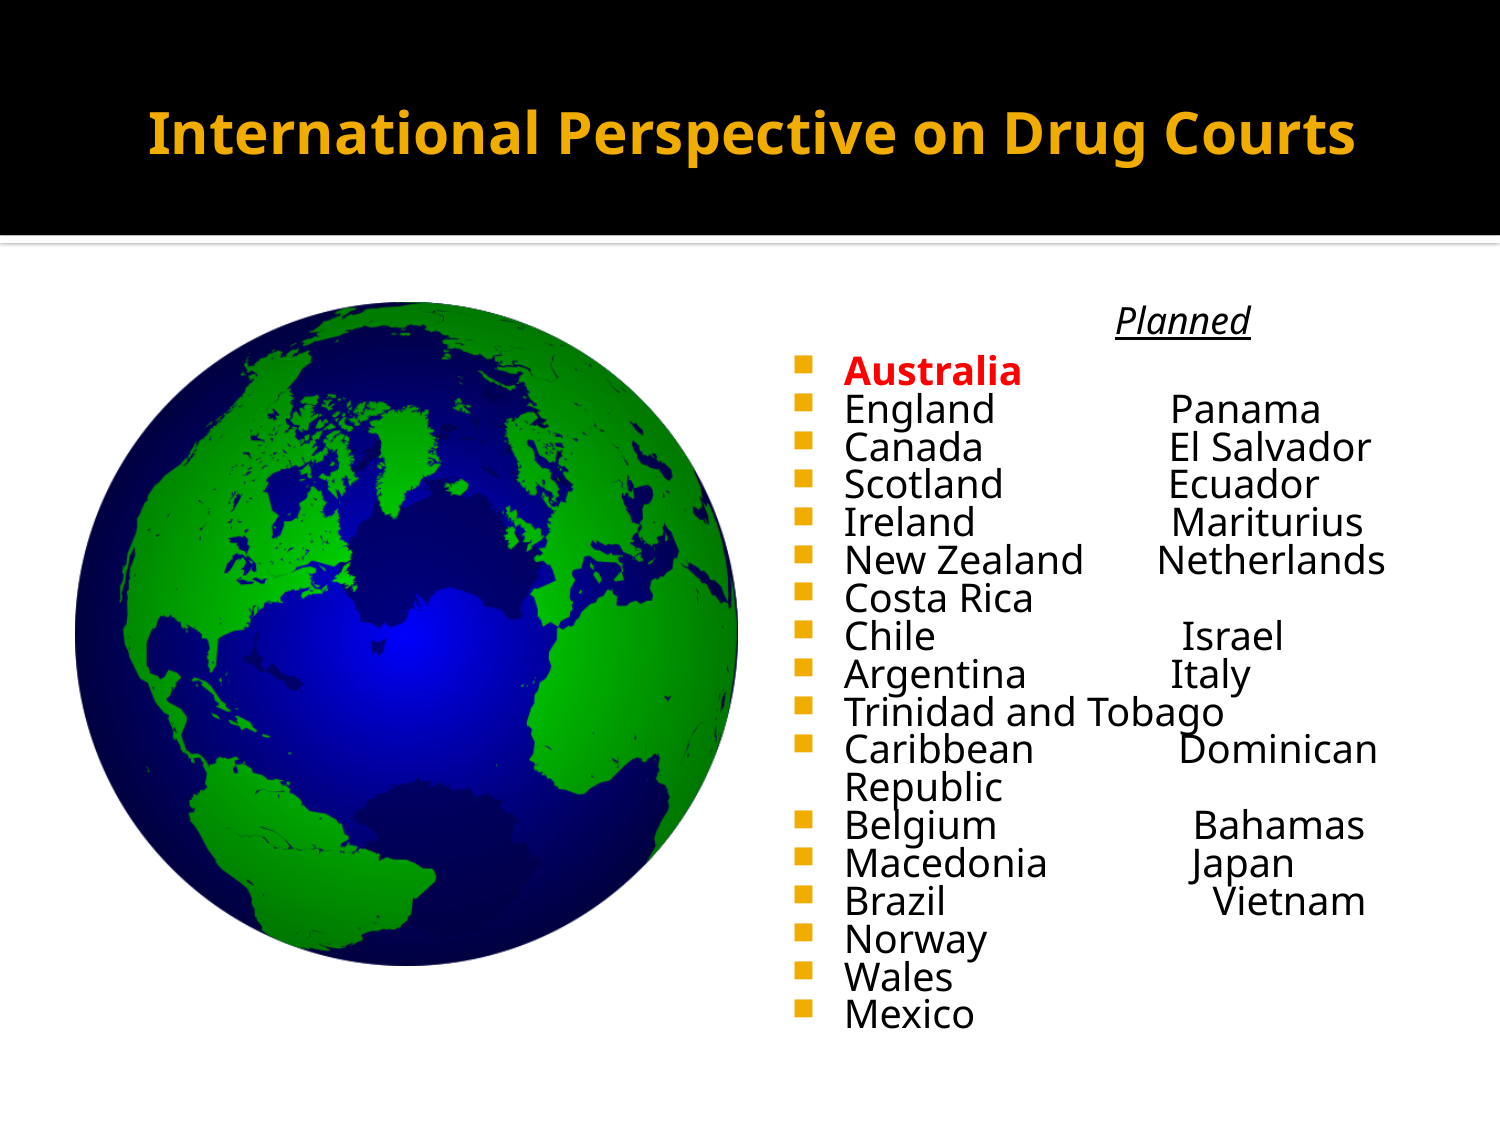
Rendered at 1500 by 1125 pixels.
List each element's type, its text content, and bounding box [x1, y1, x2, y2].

list Australia England Panama Canada El Salvador Scotland Ecuador Ireland Mariturius New Zealand Netherlands Costa Rica Chile Israel Argentina Italy Trinidad and Tobago Caribbean Dominican Republic Belgium Bahamas Macedonia Japan Brazil Vietnam Norway Wales Mexico [762, 340, 1500, 1050]
title International Perspective on Drug Courts [24, 87, 1475, 174]
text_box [74, 302, 738, 966]
text_box Planned [1100, 289, 1288, 349]
